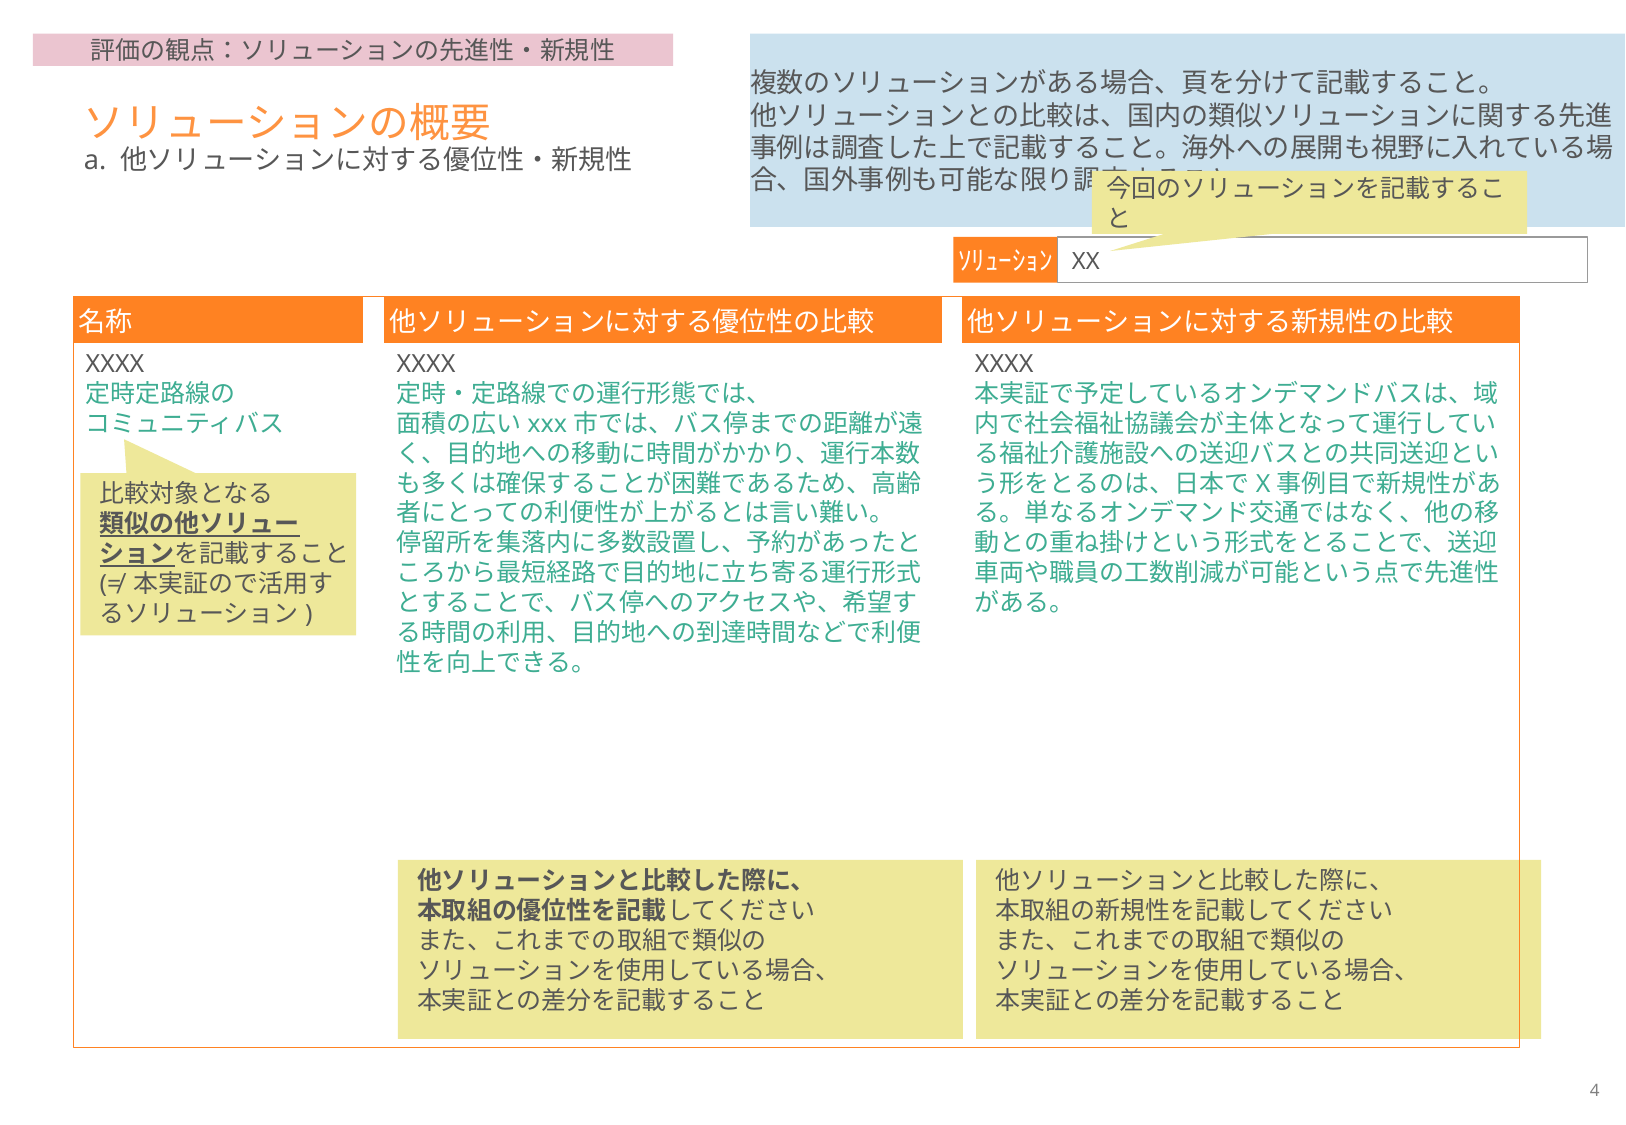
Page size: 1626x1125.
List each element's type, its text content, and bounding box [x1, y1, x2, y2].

text_box 今回のソリューションを記載すること [1090, 169, 1529, 236]
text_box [953, 236, 1588, 283]
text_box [73, 296, 1542, 1051]
title ソリューションの概要 a. 他ソリューションに対する優位性・新規性 [83, 102, 1542, 176]
text_box 評価の観点：ソリューションの先進性・新規性 [32, 33, 674, 67]
text_box 複数のソリューションがある場合、頁を分けて記載すること。 他ソリューションとの比較は、国内の類似ソリューションに関する先進事例は調査した上で記載すること。海外への展開も視野に入れている場合、国外事例も可能な限り調査すること。 [749, 33, 1625, 228]
